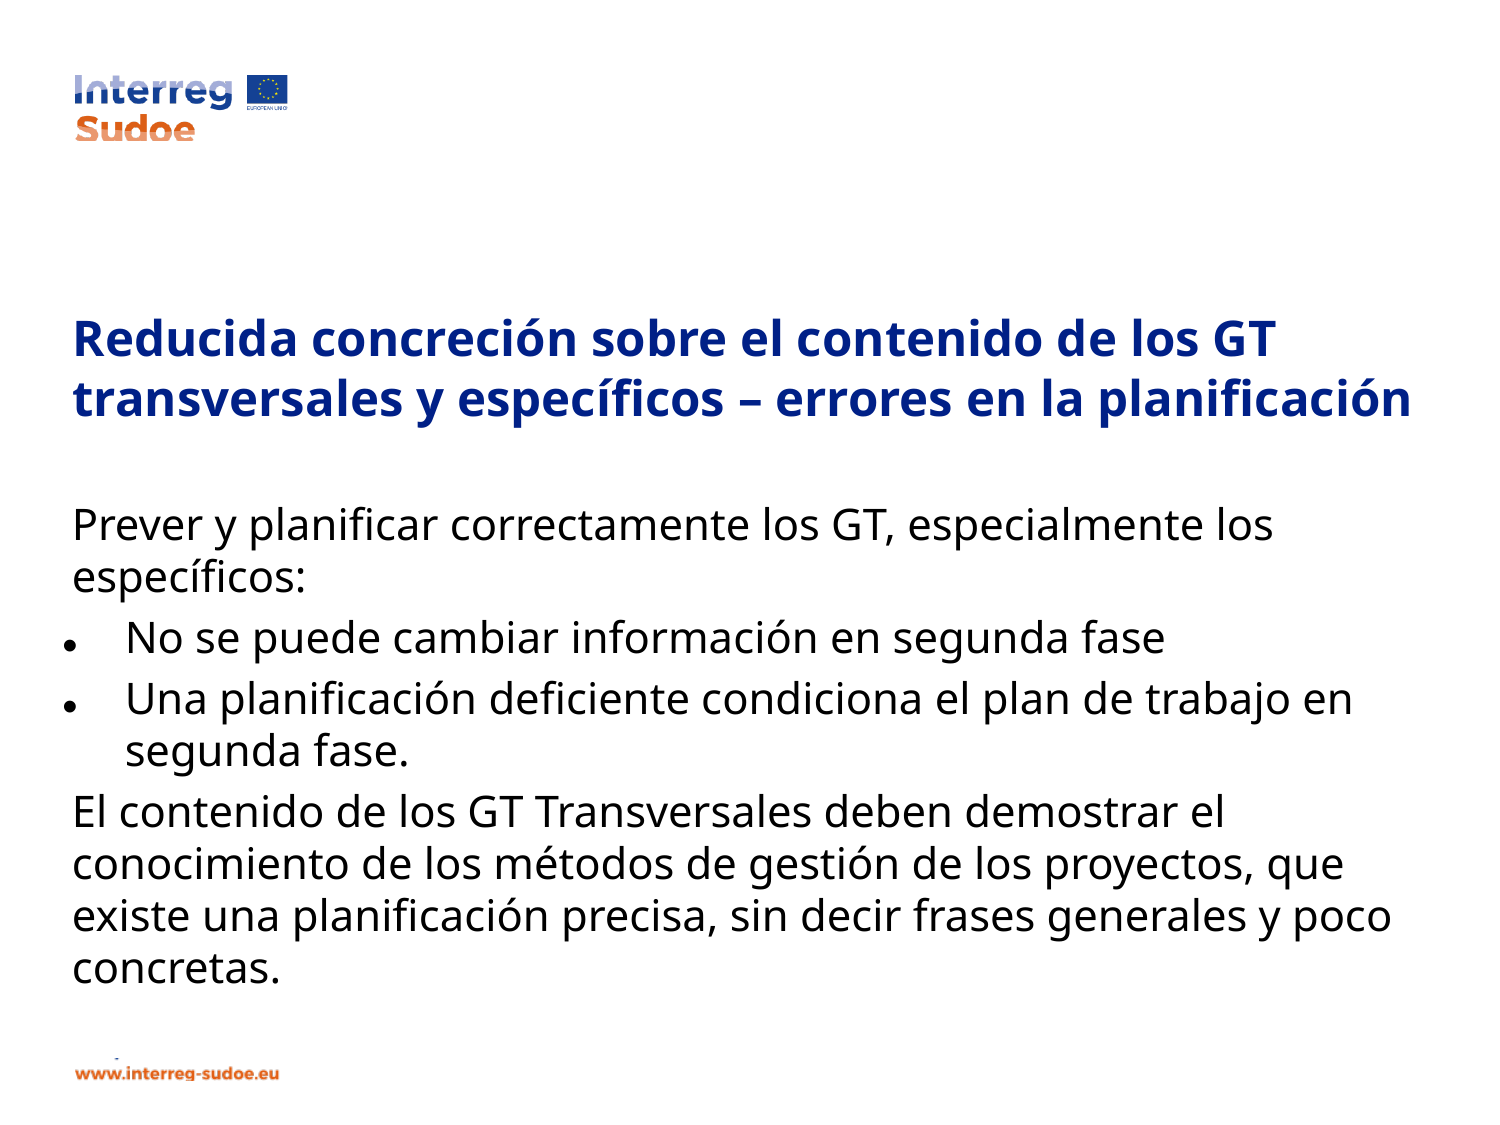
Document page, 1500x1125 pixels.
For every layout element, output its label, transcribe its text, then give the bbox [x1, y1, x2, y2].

title Reducida concreción sobre el contenido de los GT transversales y específicos – errores en la planificación [57, 299, 1438, 450]
list Prever y planificar correctamente los GT, especialmente los específicos: No se puede cambiar información en segunda fase Una planificación deficiente condiciona el plan de trabajo en segunda fase. El contenido de los GT Transversales deben demostrar el conocimiento de los métodos de gestión de los proyectos, que existe una planificación precisa, sin decir frases generales y poco concretas. [56, 488, 1438, 1000]
